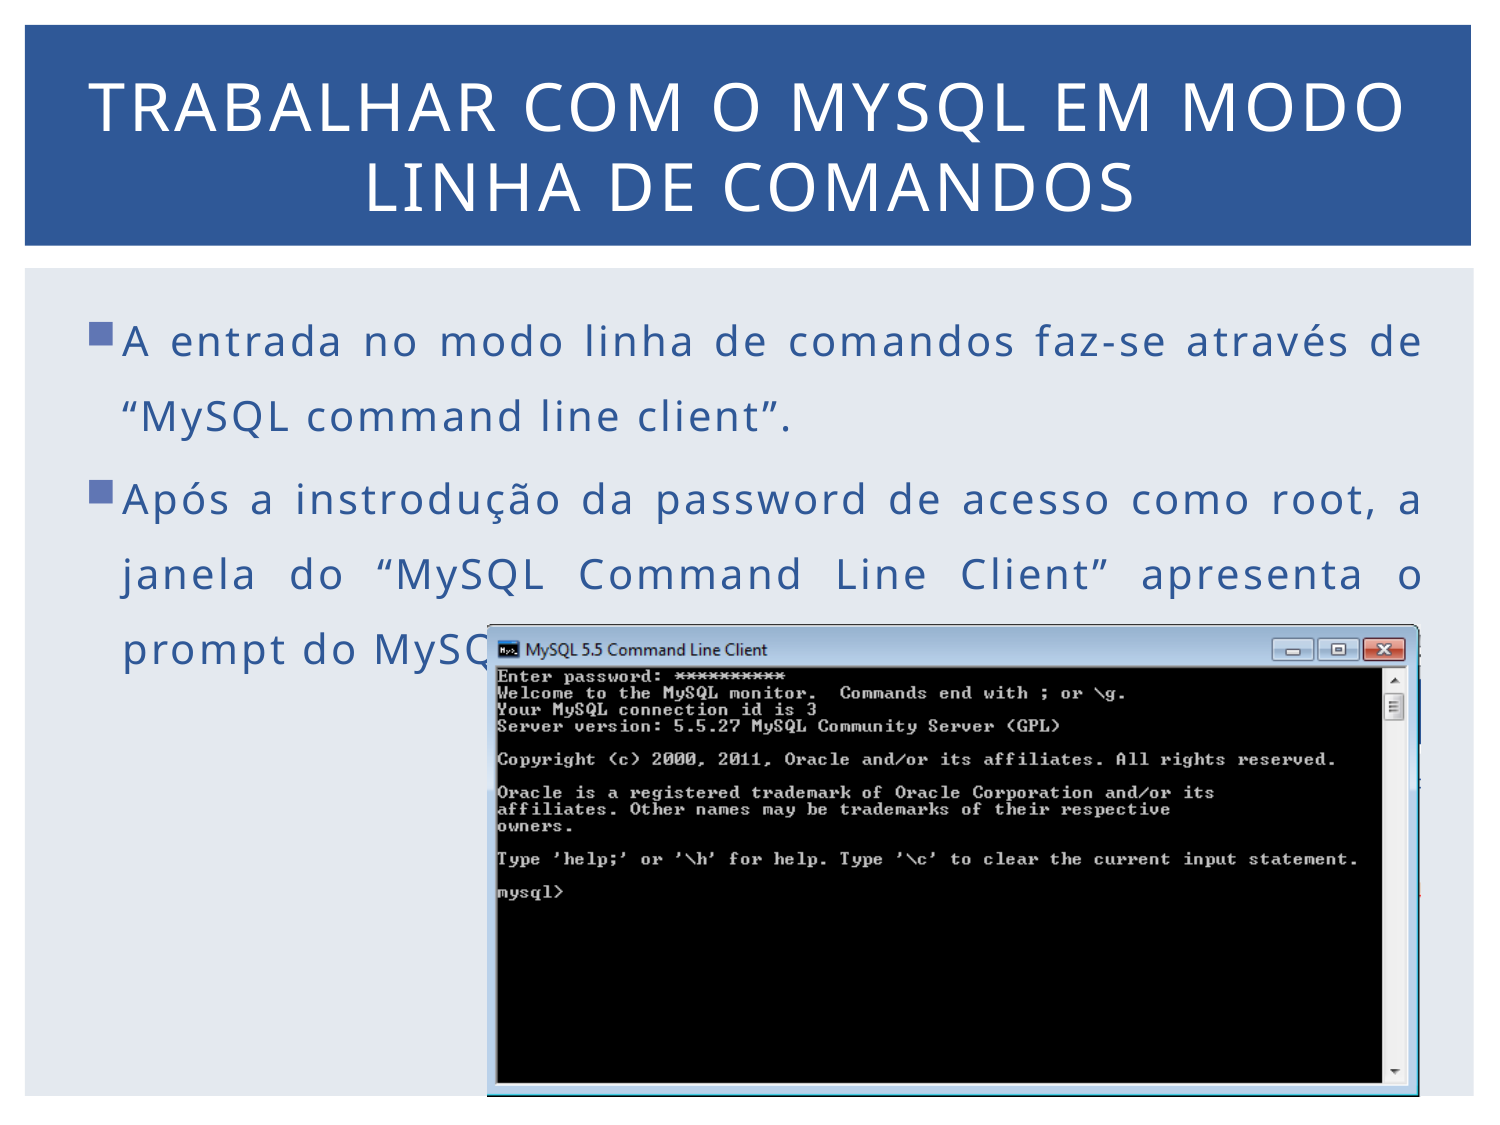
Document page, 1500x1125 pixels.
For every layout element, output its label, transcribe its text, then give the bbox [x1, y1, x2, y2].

list A entrada no modo linha de comandos faz-se através de “MySQL command line client”. Após a instrodução da password de acesso como root, a janela do “MySQL Command Line Client” apresenta o prompt do MySQL. [62, 281, 1442, 1005]
title TRABALHAR COM O MYSQL EM MODO LINHA DE COMANDOS [62, 58, 1438, 232]
picture [487, 624, 1421, 1098]
